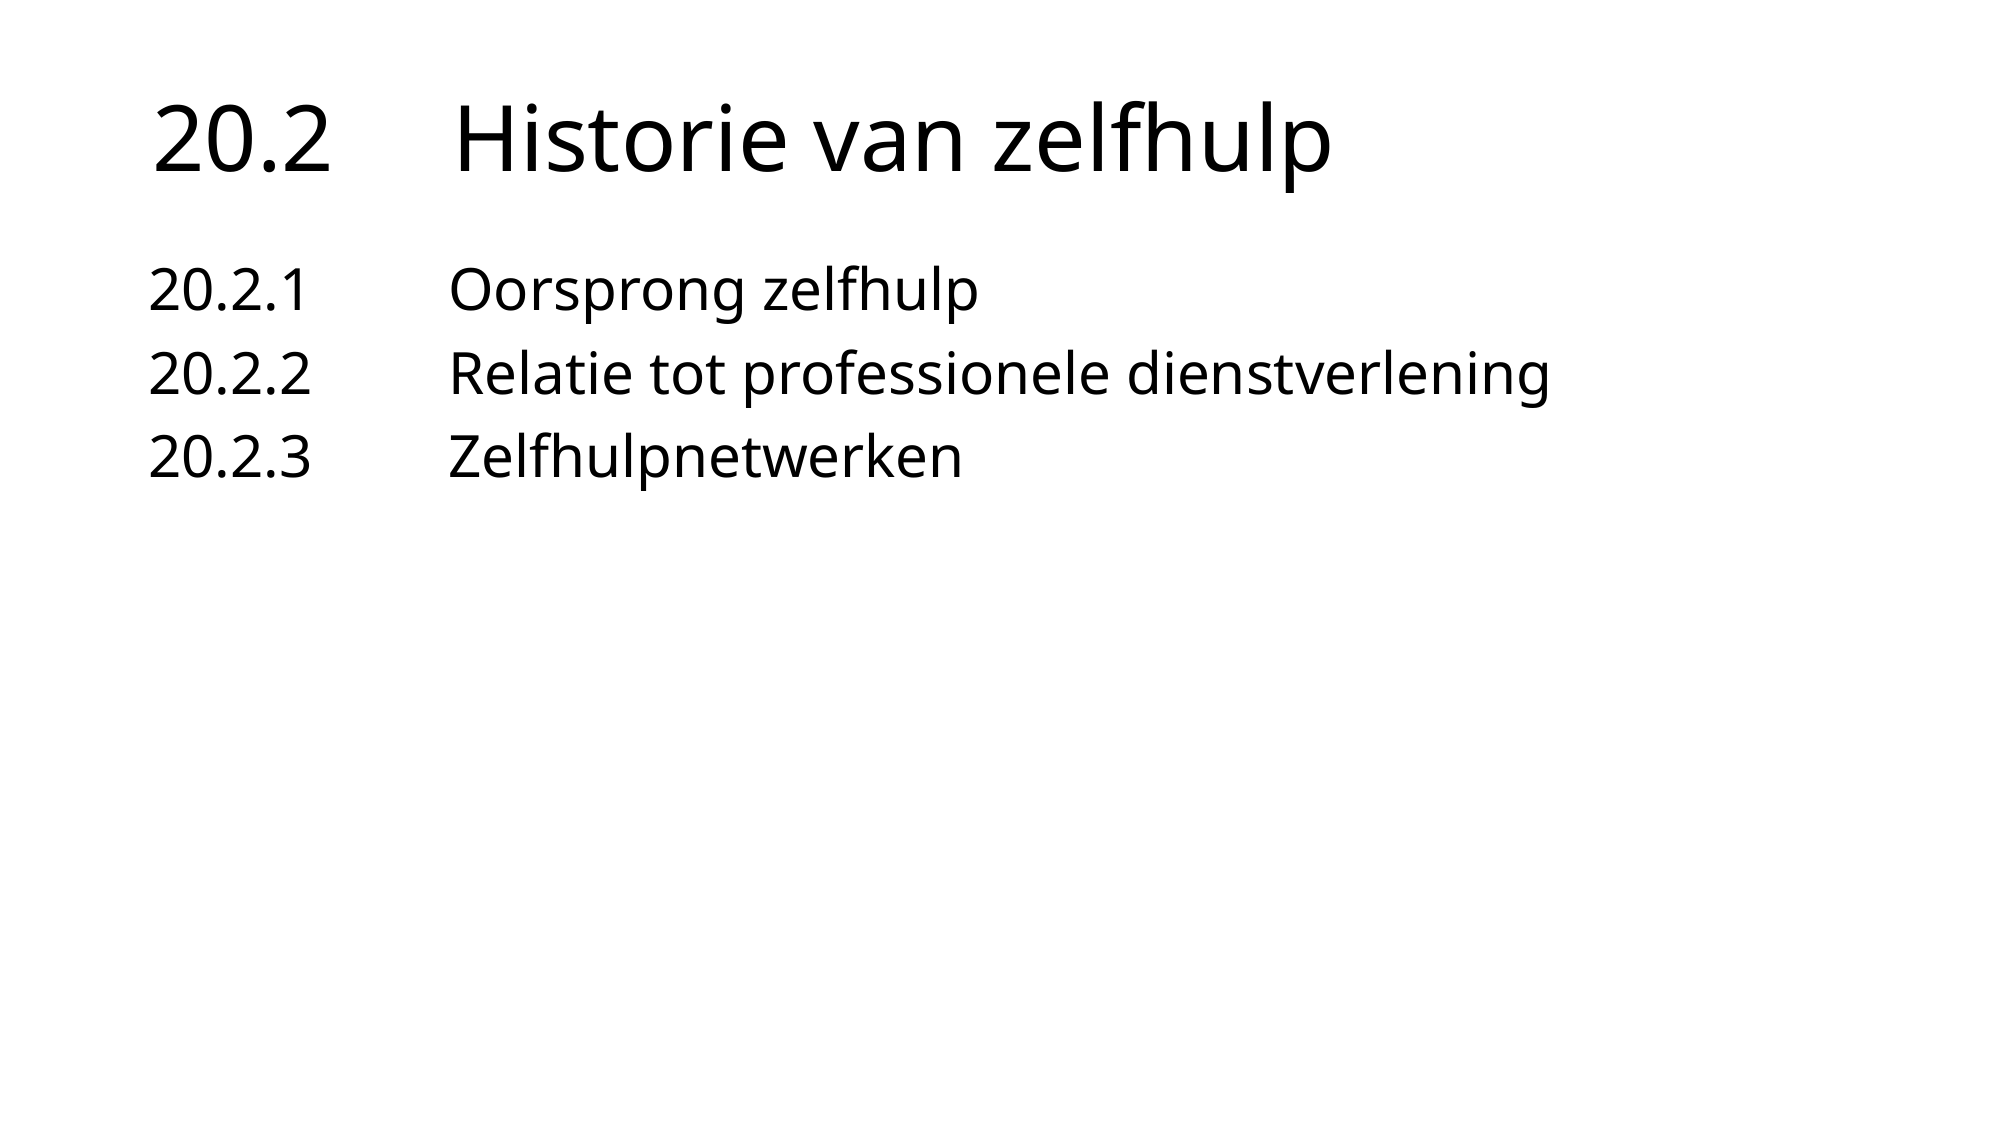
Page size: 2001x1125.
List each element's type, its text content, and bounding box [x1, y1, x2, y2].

title 20.2 Historie van zelfhulp [137, 32, 1863, 250]
list 20.2.1 Oorsprong zelfhulp 20.2.2 Relatie tot professionele dienstverlening 20.2.3 Zelfhulpnetwerken [133, 252, 1859, 967]
